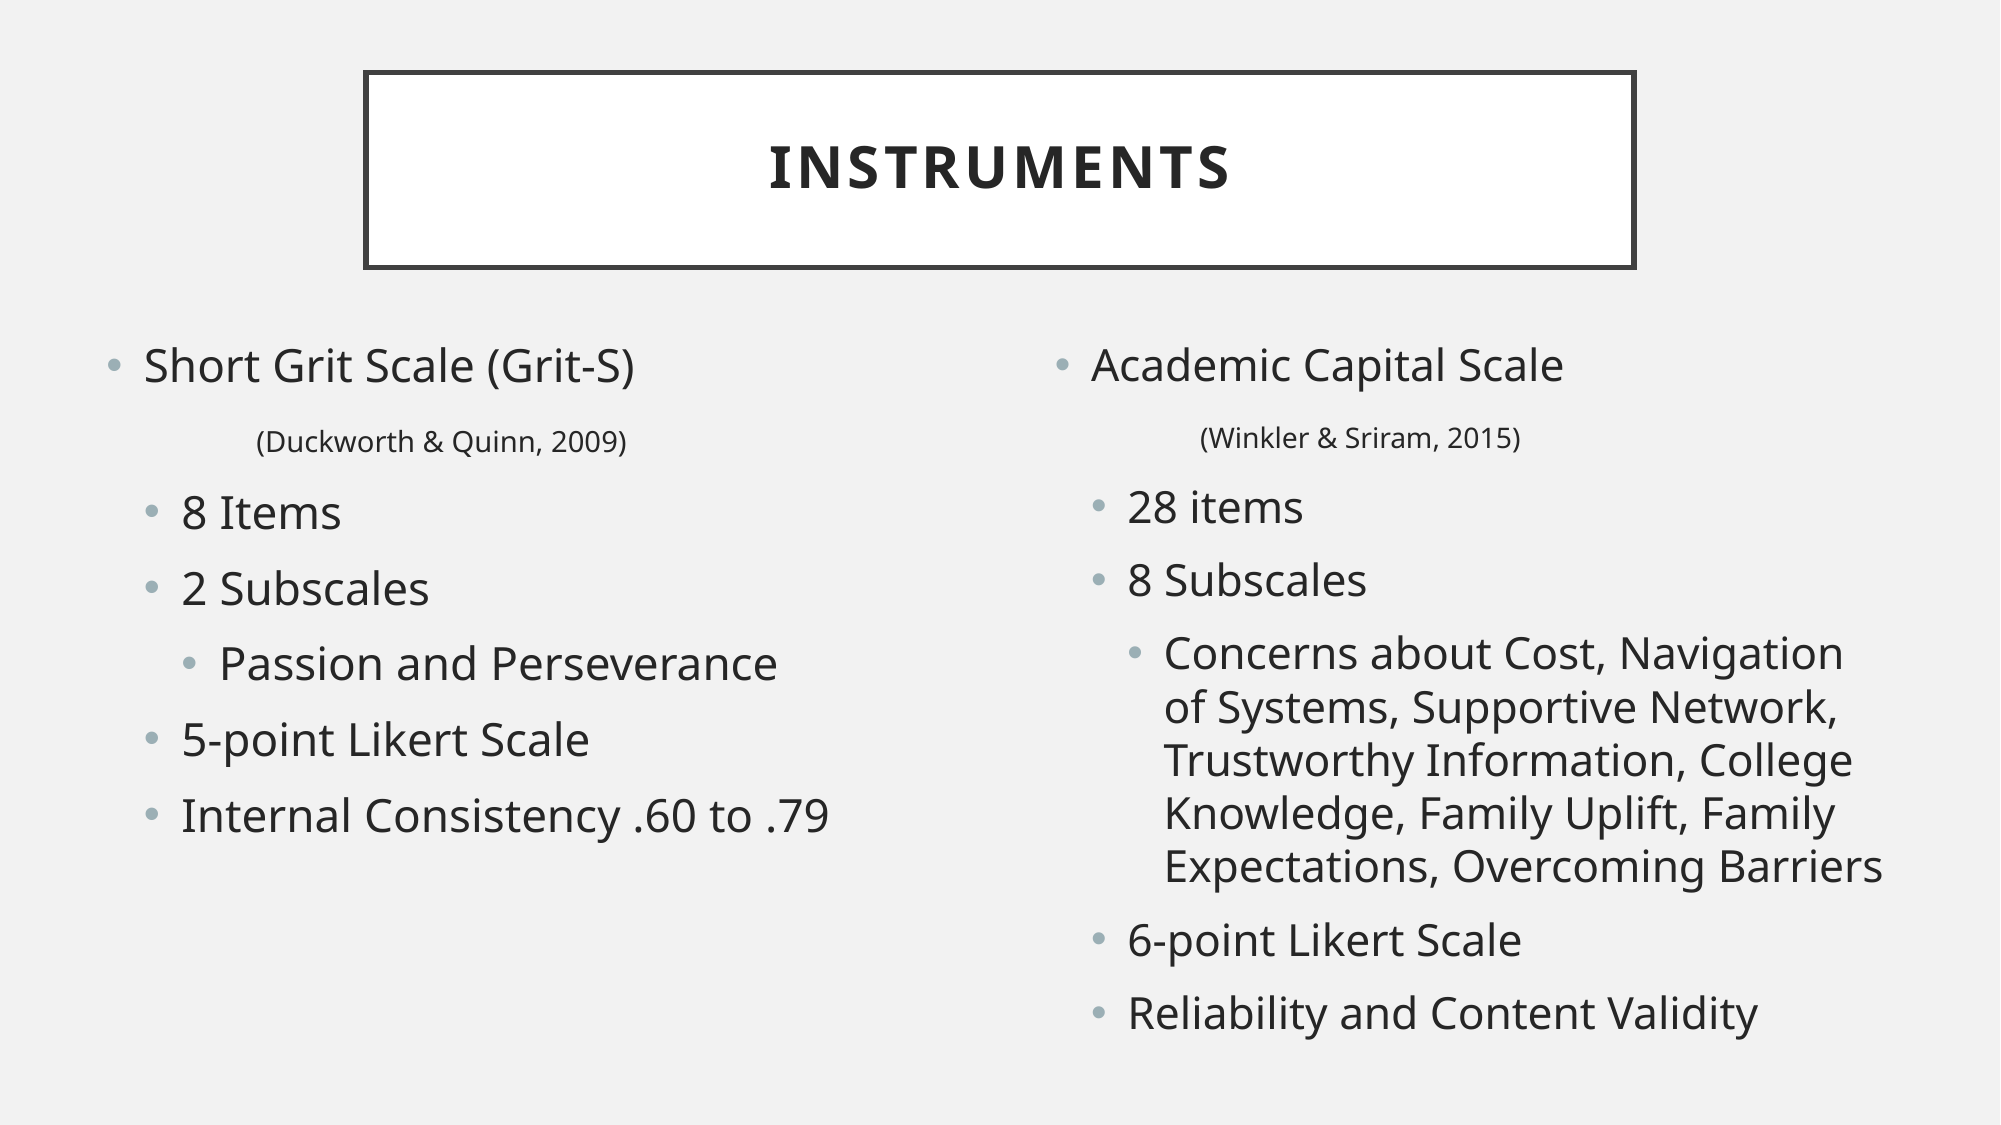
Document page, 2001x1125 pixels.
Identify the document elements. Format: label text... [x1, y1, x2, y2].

title instruments [363, 70, 1637, 270]
list Academic Capital Scale (Winkler & Sriram, 2015) 28 items 8 Subscales Concerns about Cost, Navigation of Systems, Supportive Network, Trustworthy Information, College Knowledge, Family Uplift, Family Expectations, Overcoming Barriers 6-point Likert Scale Reliability and Content Validity [1039, 329, 1909, 1071]
list Short Grit Scale (Grit-S) (Duckworth & Quinn, 2009) 8 Items 2 Subscales Passion and Perseverance 5-point Likert Scale Internal Consistency .60 to .79 [91, 329, 961, 1071]
